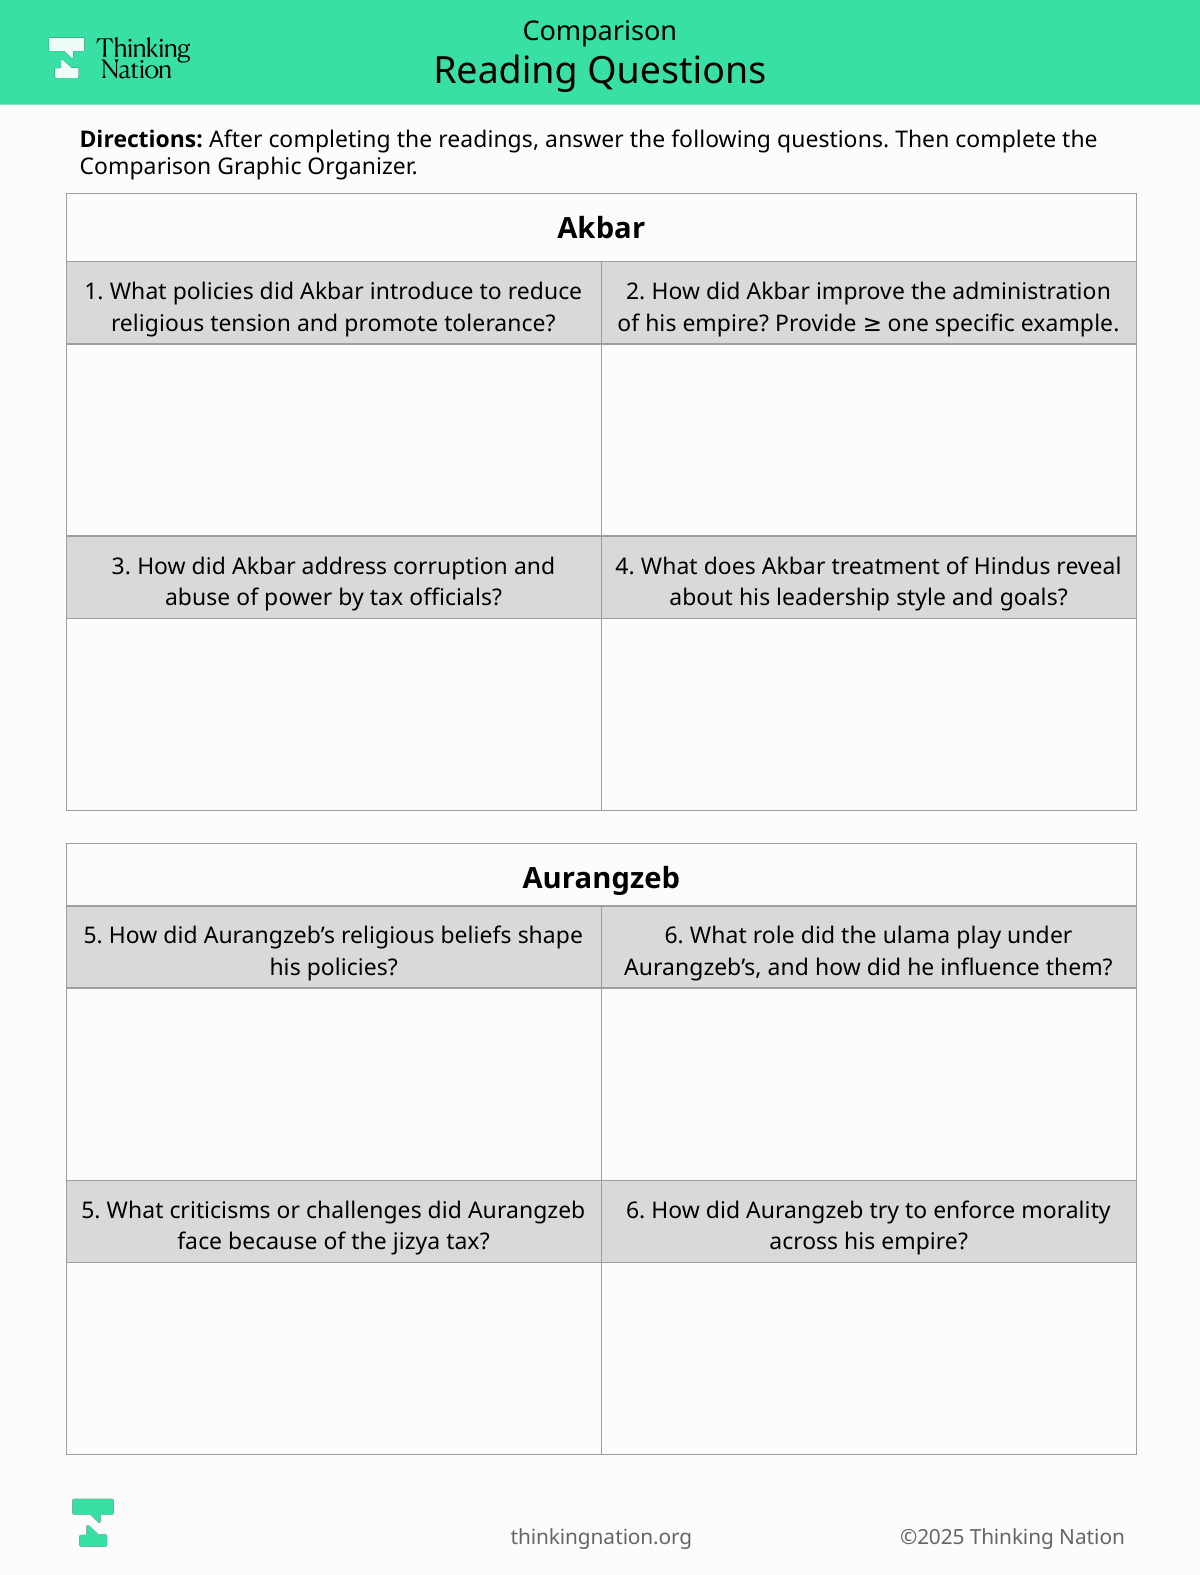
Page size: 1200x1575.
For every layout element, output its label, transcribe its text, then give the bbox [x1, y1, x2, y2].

table_cell 2. How did Akbar improve the administration of his empire? Provide ≥ one specific example. [602, 262, 1136, 343]
table_cell [67, 989, 601, 1180]
table_cell 1. What policies did Akbar introduce to reduce religious tension and promote tolerance? [67, 262, 601, 343]
table_cell [602, 345, 1136, 535]
text_box Comparison Reading Questions [0, 0, 1200, 105]
table_cell 6. What role did the ulama play under Aurangzeb’s, and how did he influence them? [602, 907, 1136, 987]
text_box thinkingnation.org [459, 1509, 744, 1558]
table_cell 6. How did Aurangzeb try to enforce morality across his empire? [602, 1181, 1136, 1262]
table_cell [602, 619, 1136, 810]
table_cell [67, 1263, 601, 1454]
table_cell [67, 345, 601, 535]
picture [59, 1489, 127, 1556]
picture [33, 23, 195, 92]
table_cell [602, 1263, 1136, 1454]
table_cell [67, 619, 601, 810]
text_box Directions: After completing the readings, answer the following questions. Then complete the Comparison Graphic Organizer. [66, 111, 1137, 193]
table_header Aurangzeb [67, 844, 1136, 905]
table_cell 4. What does Akbar treatment of Hindus reveal about his leadership style and goals? [602, 537, 1136, 618]
text_box ©2025 Thinking Nation [855, 1509, 1140, 1558]
table_cell 5. What criticisms or challenges did Aurangzeb face because of the jizya tax? [67, 1181, 601, 1262]
table_cell 5. How did Aurangzeb’s religious beliefs shape his policies? [67, 907, 601, 987]
table_cell [602, 989, 1136, 1180]
table_header Akbar [67, 194, 1136, 261]
table_cell 3. How did Akbar address corruption and abuse of power by tax officials? [67, 537, 601, 618]
